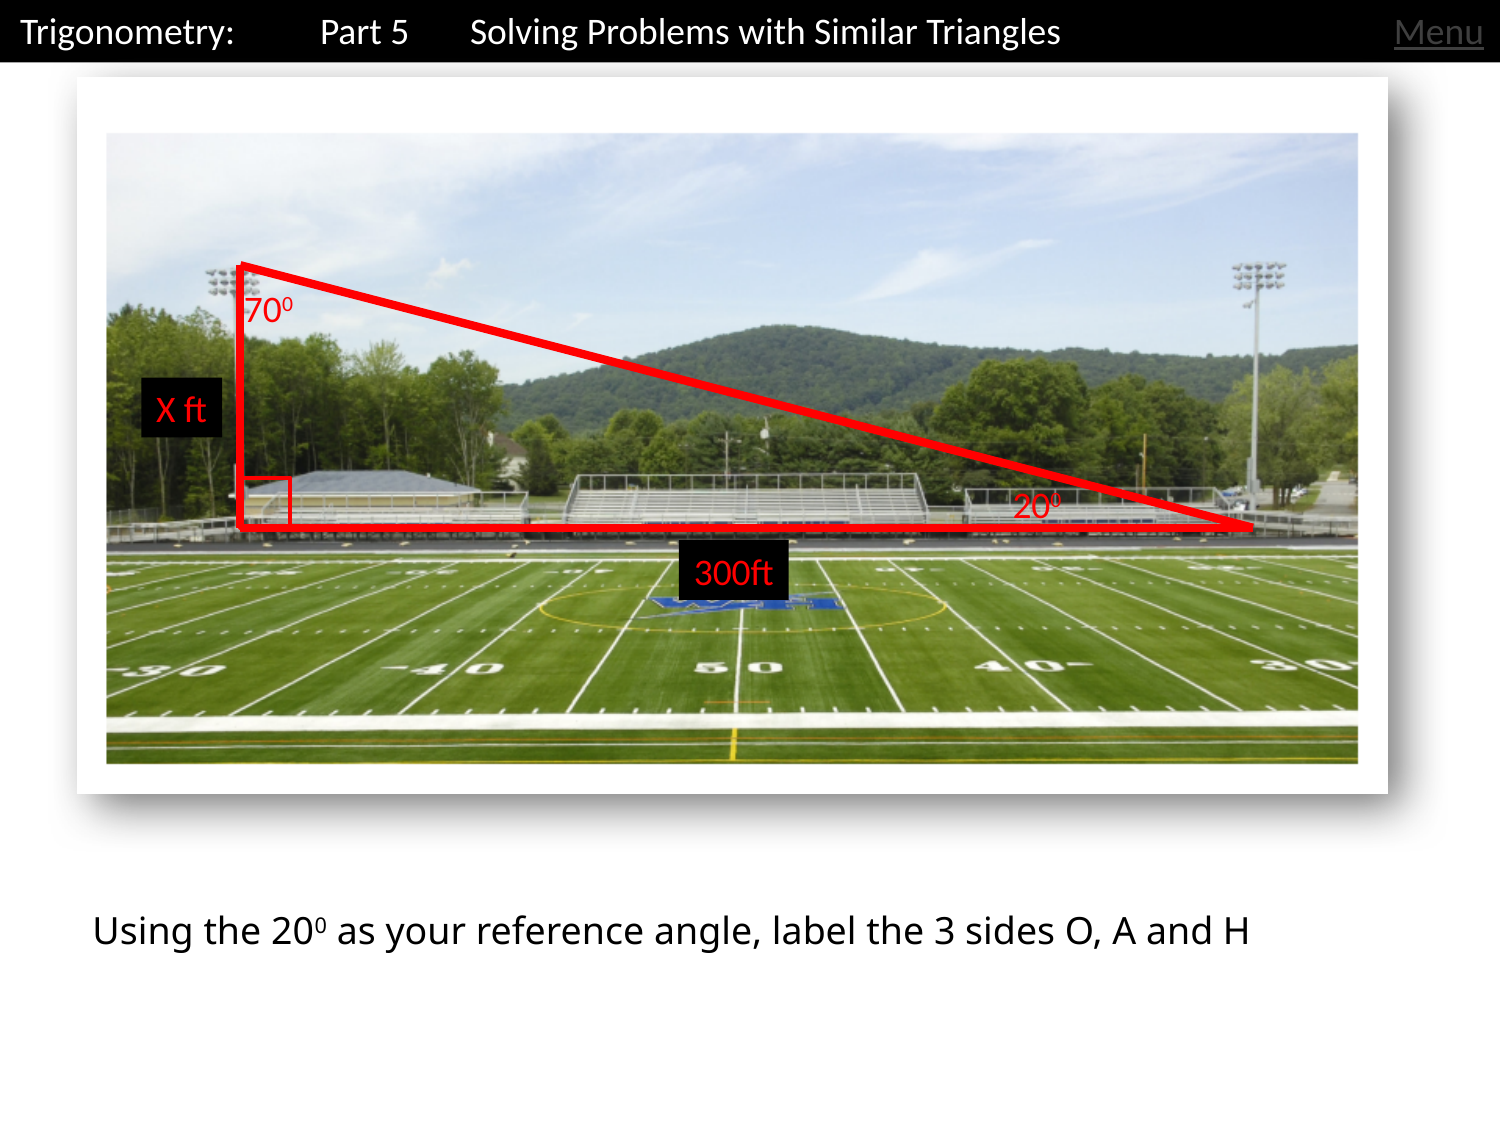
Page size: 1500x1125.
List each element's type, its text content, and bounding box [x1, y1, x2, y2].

text_box Trigonometry: Part 5 Solving Problems with Similar Triangles [5, 0, 1086, 105]
text_box [1086, 0, 1500, 64]
picture [77, 77, 1388, 794]
text_box Menu [1379, 0, 1500, 60]
text_box Using the 200 as your reference angle, label the 3 sides O, A and H [77, 899, 1313, 1005]
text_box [240, 265, 1254, 528]
text_box [0, 0, 5, 64]
